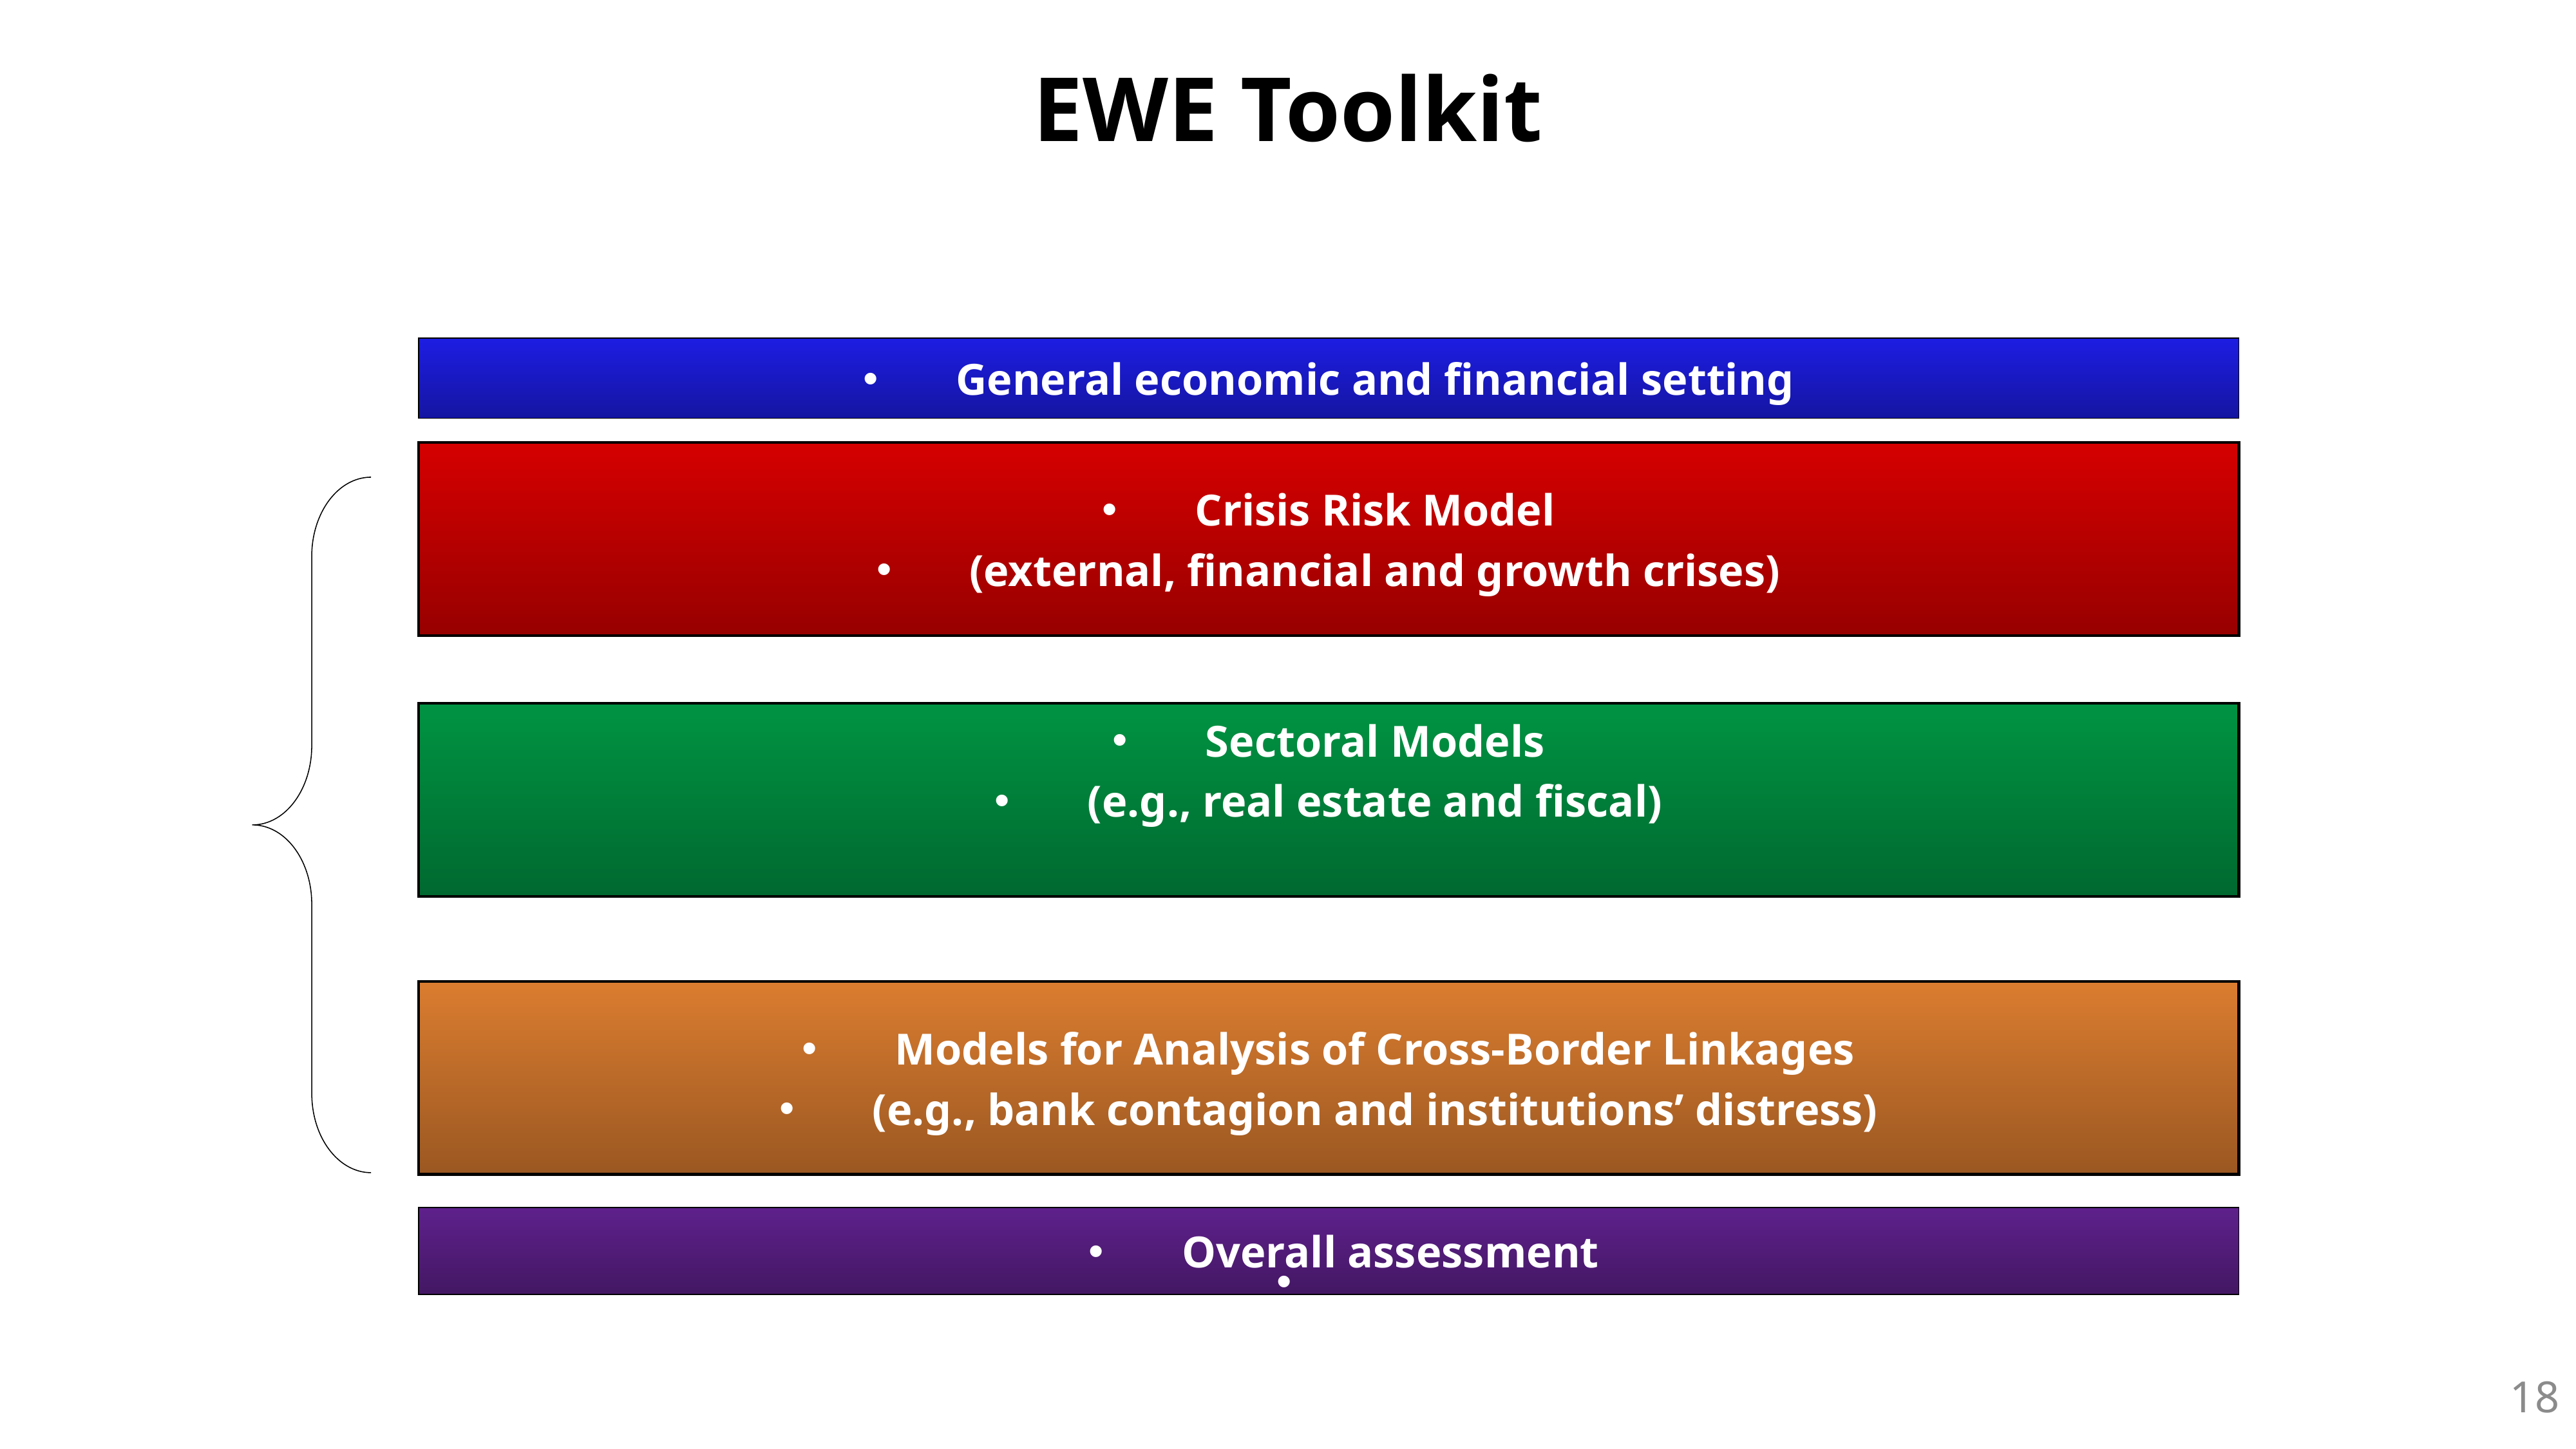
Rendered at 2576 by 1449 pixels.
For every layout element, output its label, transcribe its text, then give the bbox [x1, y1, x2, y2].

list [252, 337, 2239, 1295]
text_box EWE Toolkit [0, 67, 2576, 145]
text_box 17 [2494, 1365, 2576, 1449]
